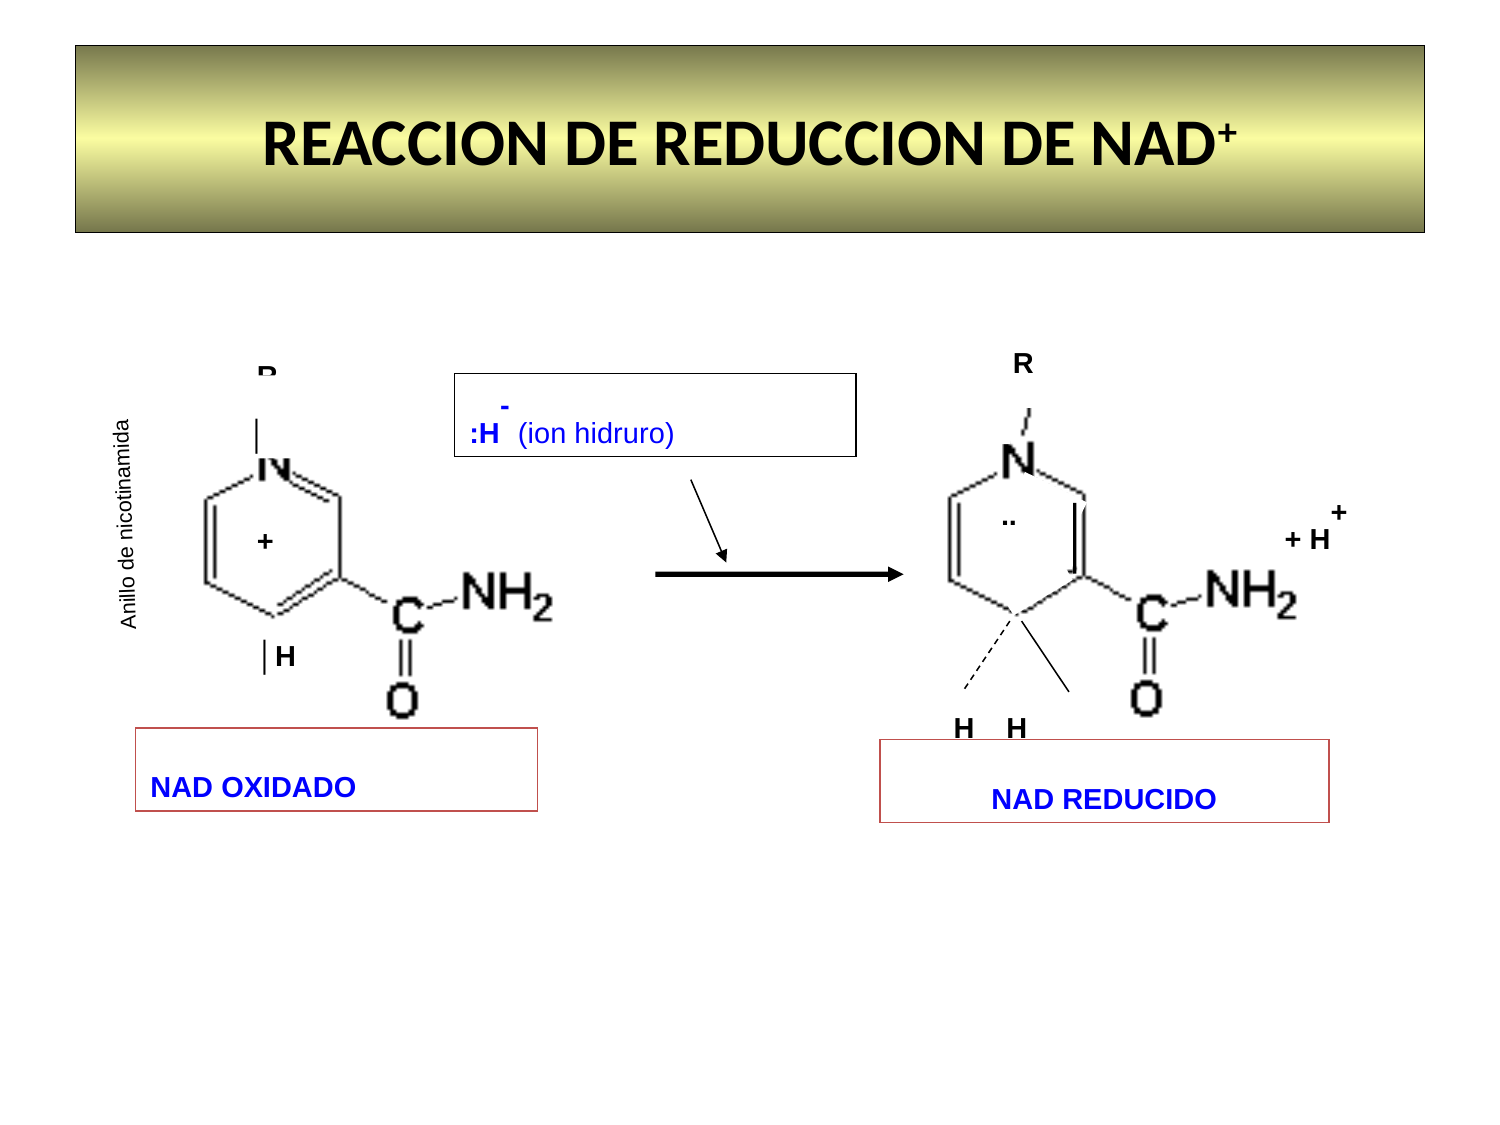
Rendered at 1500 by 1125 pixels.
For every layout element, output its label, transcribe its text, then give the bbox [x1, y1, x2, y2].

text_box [891, 302, 1448, 744]
text_box [690, 479, 728, 563]
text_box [147, 316, 644, 735]
title REACCION DE REDUCCION DE NAD+ [75, 45, 1425, 233]
text_box :H- (ion hidruro) [649, 373, 857, 457]
text_box Anillo de nicotinamida [71, 361, 142, 646]
text_box NAD REDUCIDO [879, 739, 1329, 823]
text_box NAD OXIDADO [135, 727, 538, 811]
